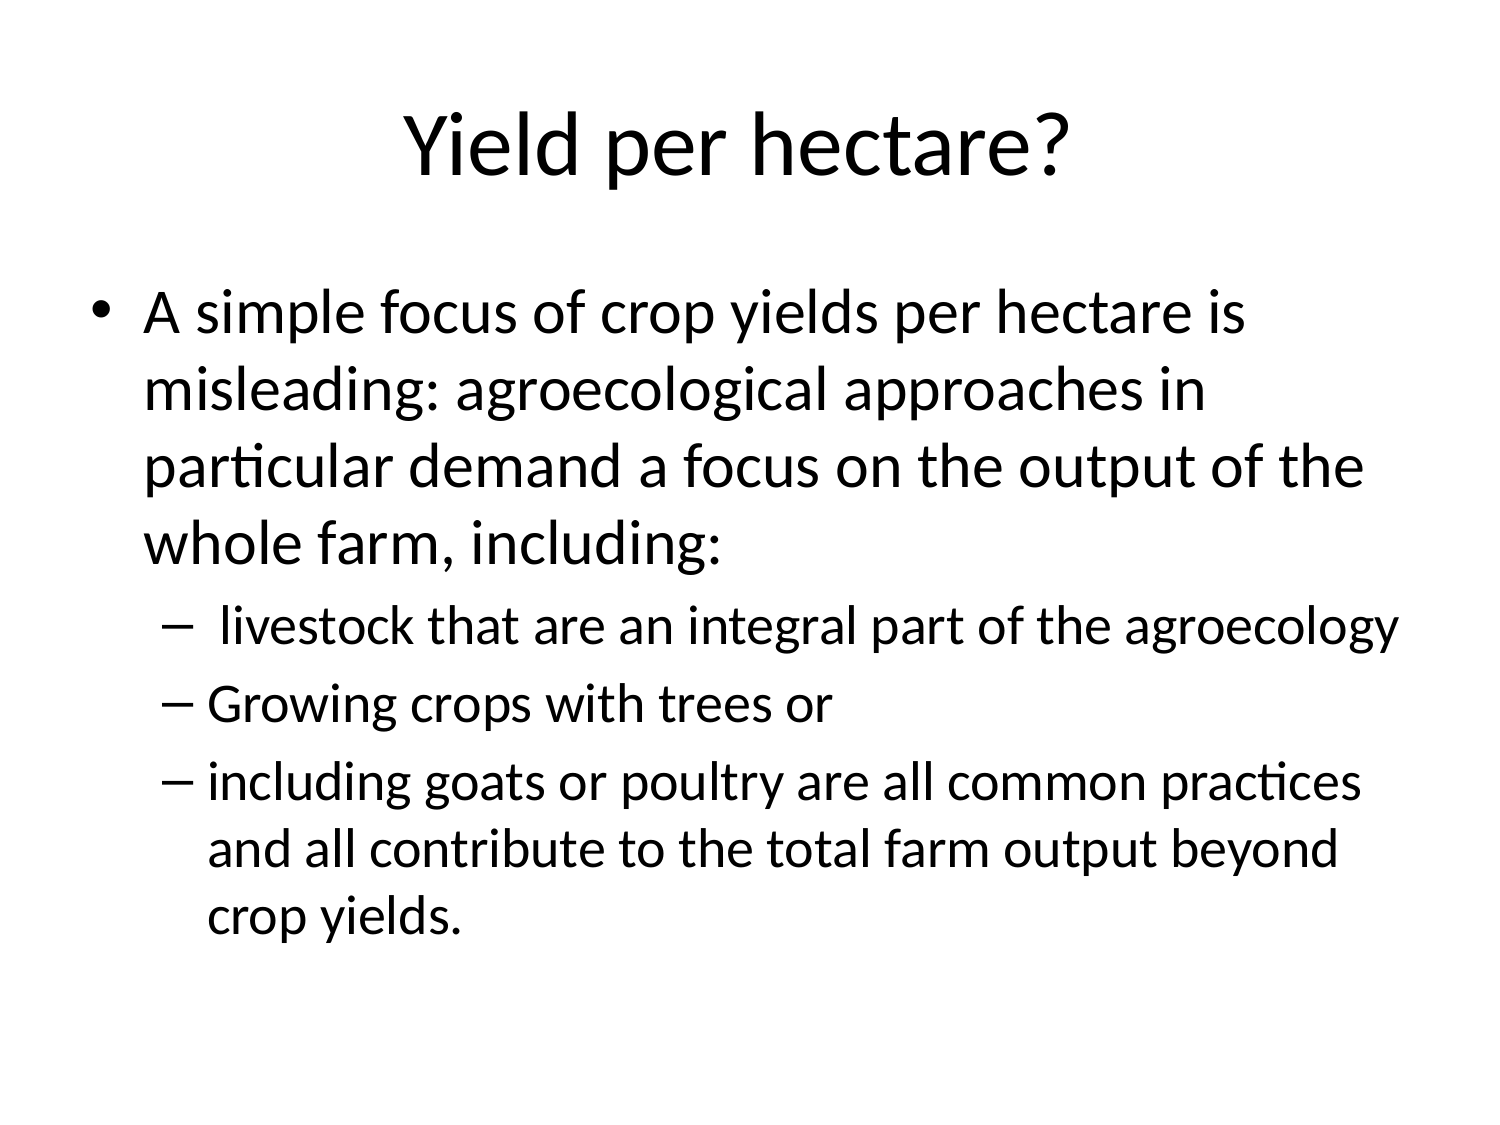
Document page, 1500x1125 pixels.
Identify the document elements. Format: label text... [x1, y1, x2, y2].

title Yield per hectare? [75, 45, 1425, 233]
list A simple focus of crop yields per hectare is misleading: agroecological approaches in particular demand a focus on the output of the whole farm, including: livestock that are an integral part of the agroecology Growing crops with trees or including goats or poultry are all common practices and all contribute to the total farm output beyond crop yields. [75, 262, 1425, 1005]
